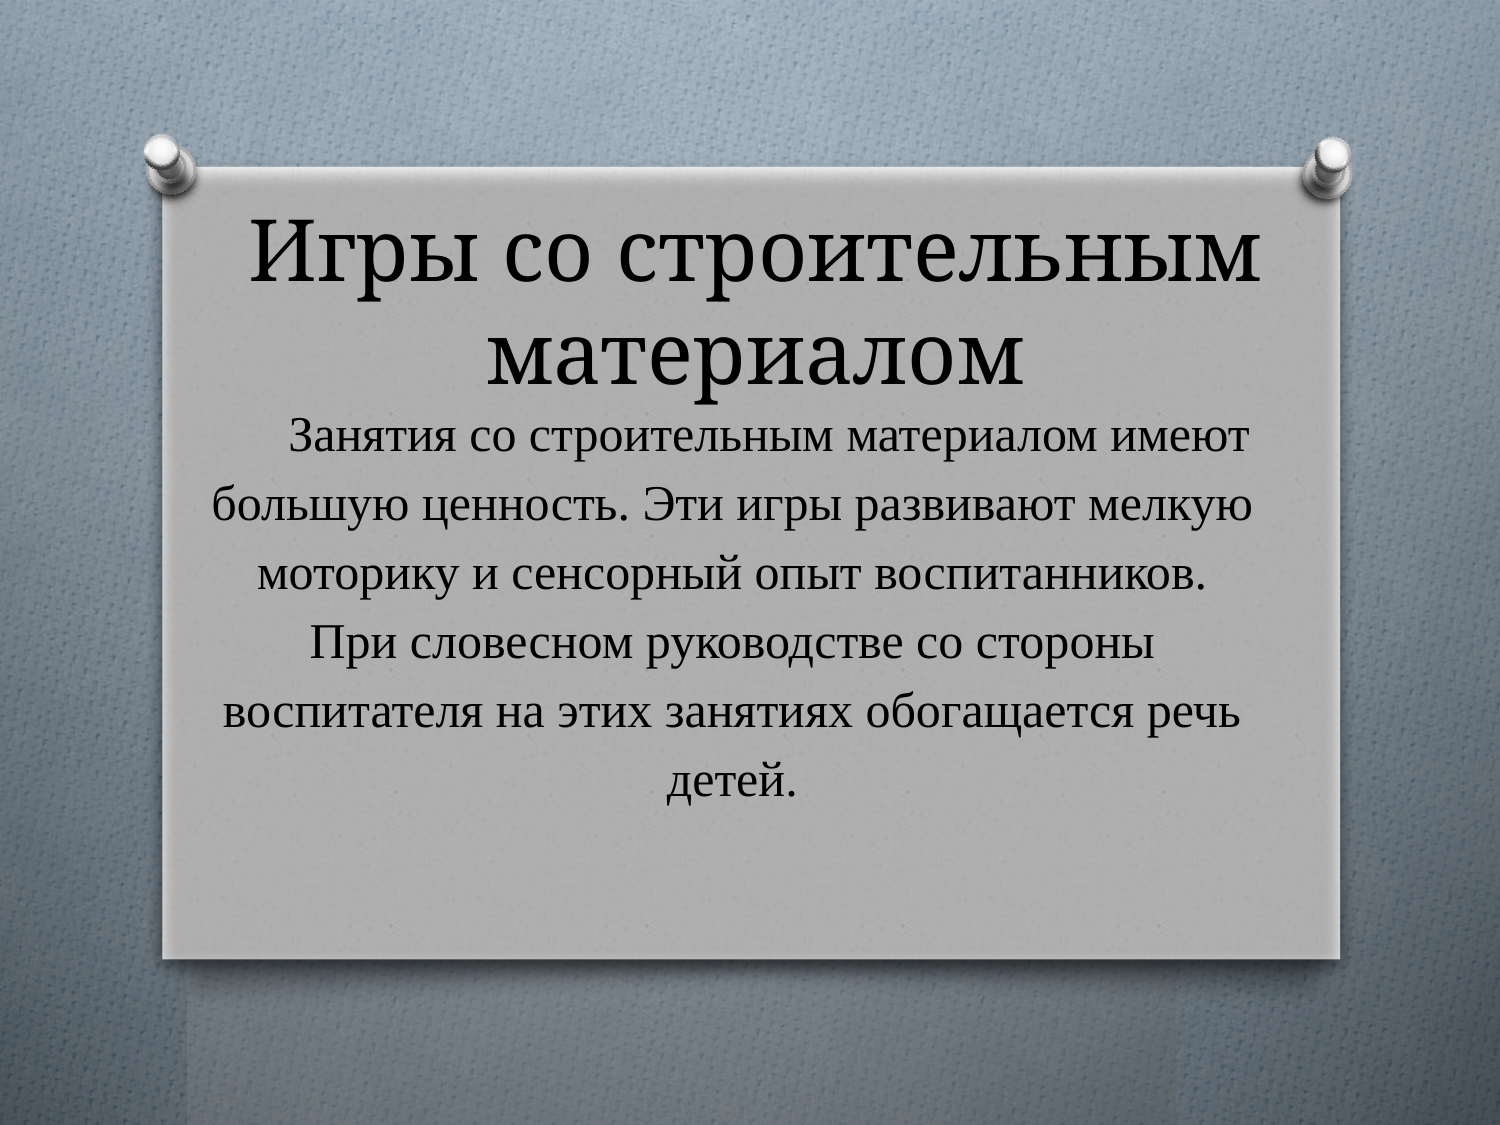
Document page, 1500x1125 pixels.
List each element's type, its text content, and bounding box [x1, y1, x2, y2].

subtitle Занятия со строительным материалом имеют большую ценность. Эти игры развивают мелкую моторику и сенсорный опыт воспитанников. При словесном руководстве со стороны воспитателя на этих занятиях обогащается речь детей. [194, 385, 1270, 941]
picture [1274, 109, 1396, 230]
title Игры со строительным материалом [206, 184, 1306, 409]
picture [112, 100, 235, 224]
